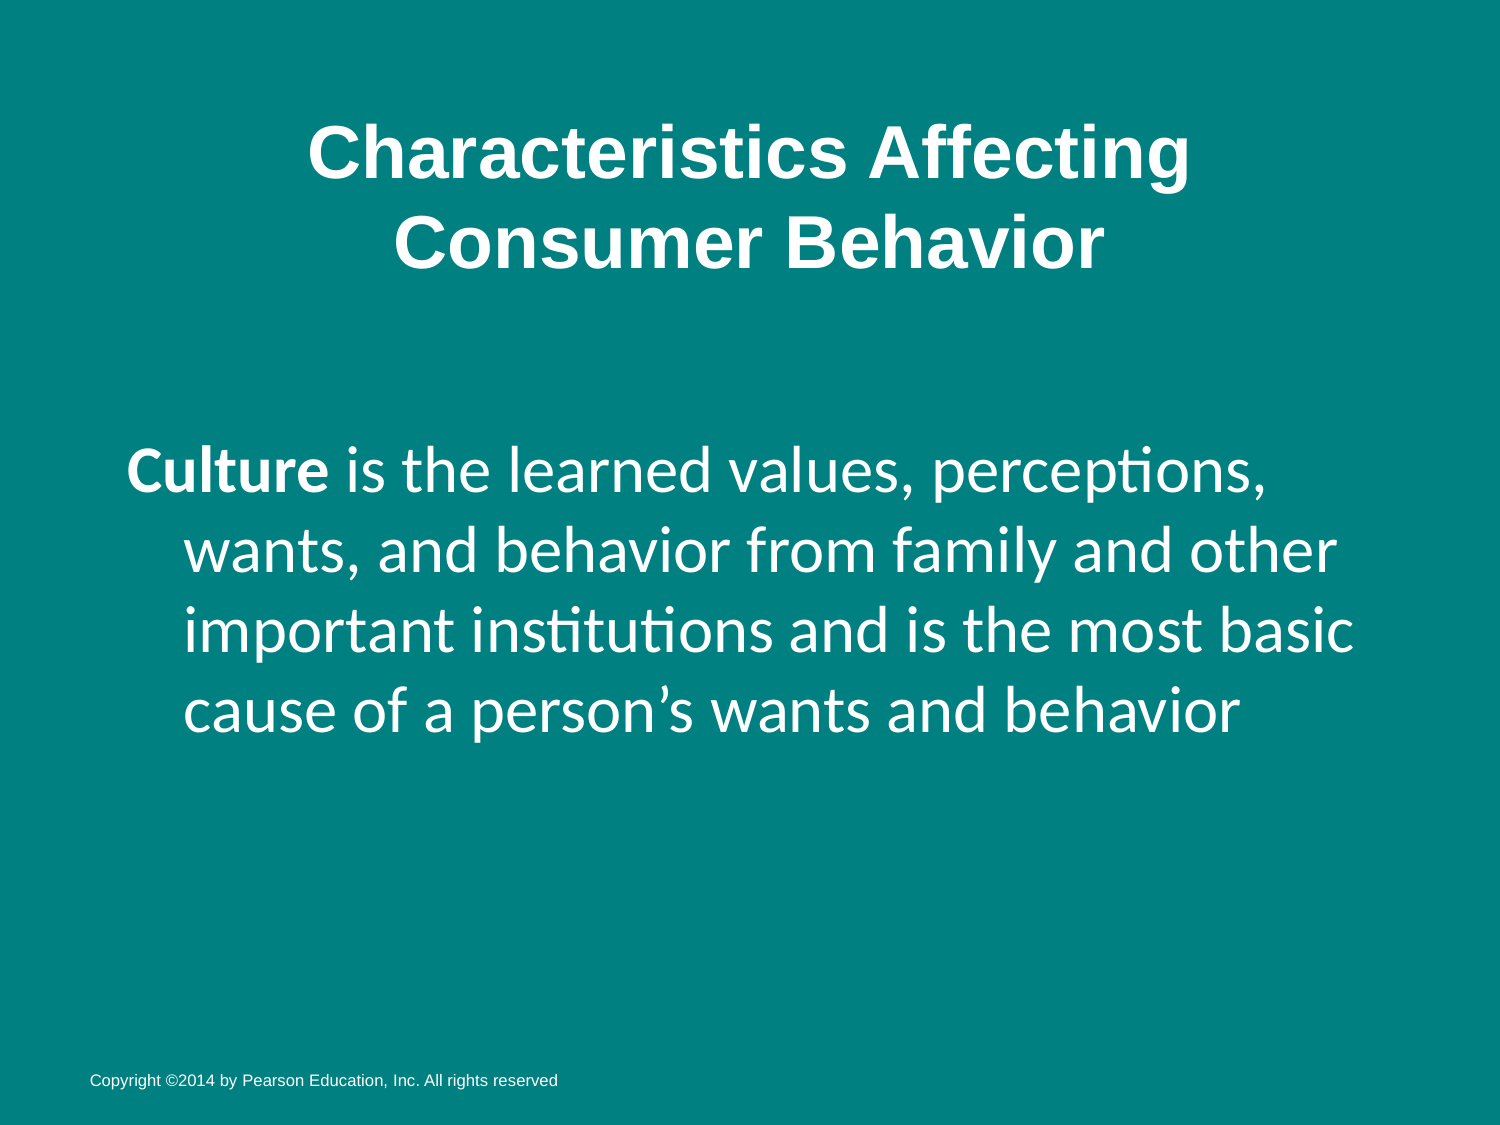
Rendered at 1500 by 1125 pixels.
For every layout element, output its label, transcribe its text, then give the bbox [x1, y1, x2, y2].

text_box Copyright ©2014 by Pearson Education, Inc. All rights reserved [74, 1062, 825, 1098]
list Culture is the learned values, perceptions, wants, and behavior from family and other important institutions and is the most basic cause of a person’s wants and behavior [112, 324, 1388, 1001]
title Characteristics Affecting Consumer Behavior [112, 99, 1388, 288]
